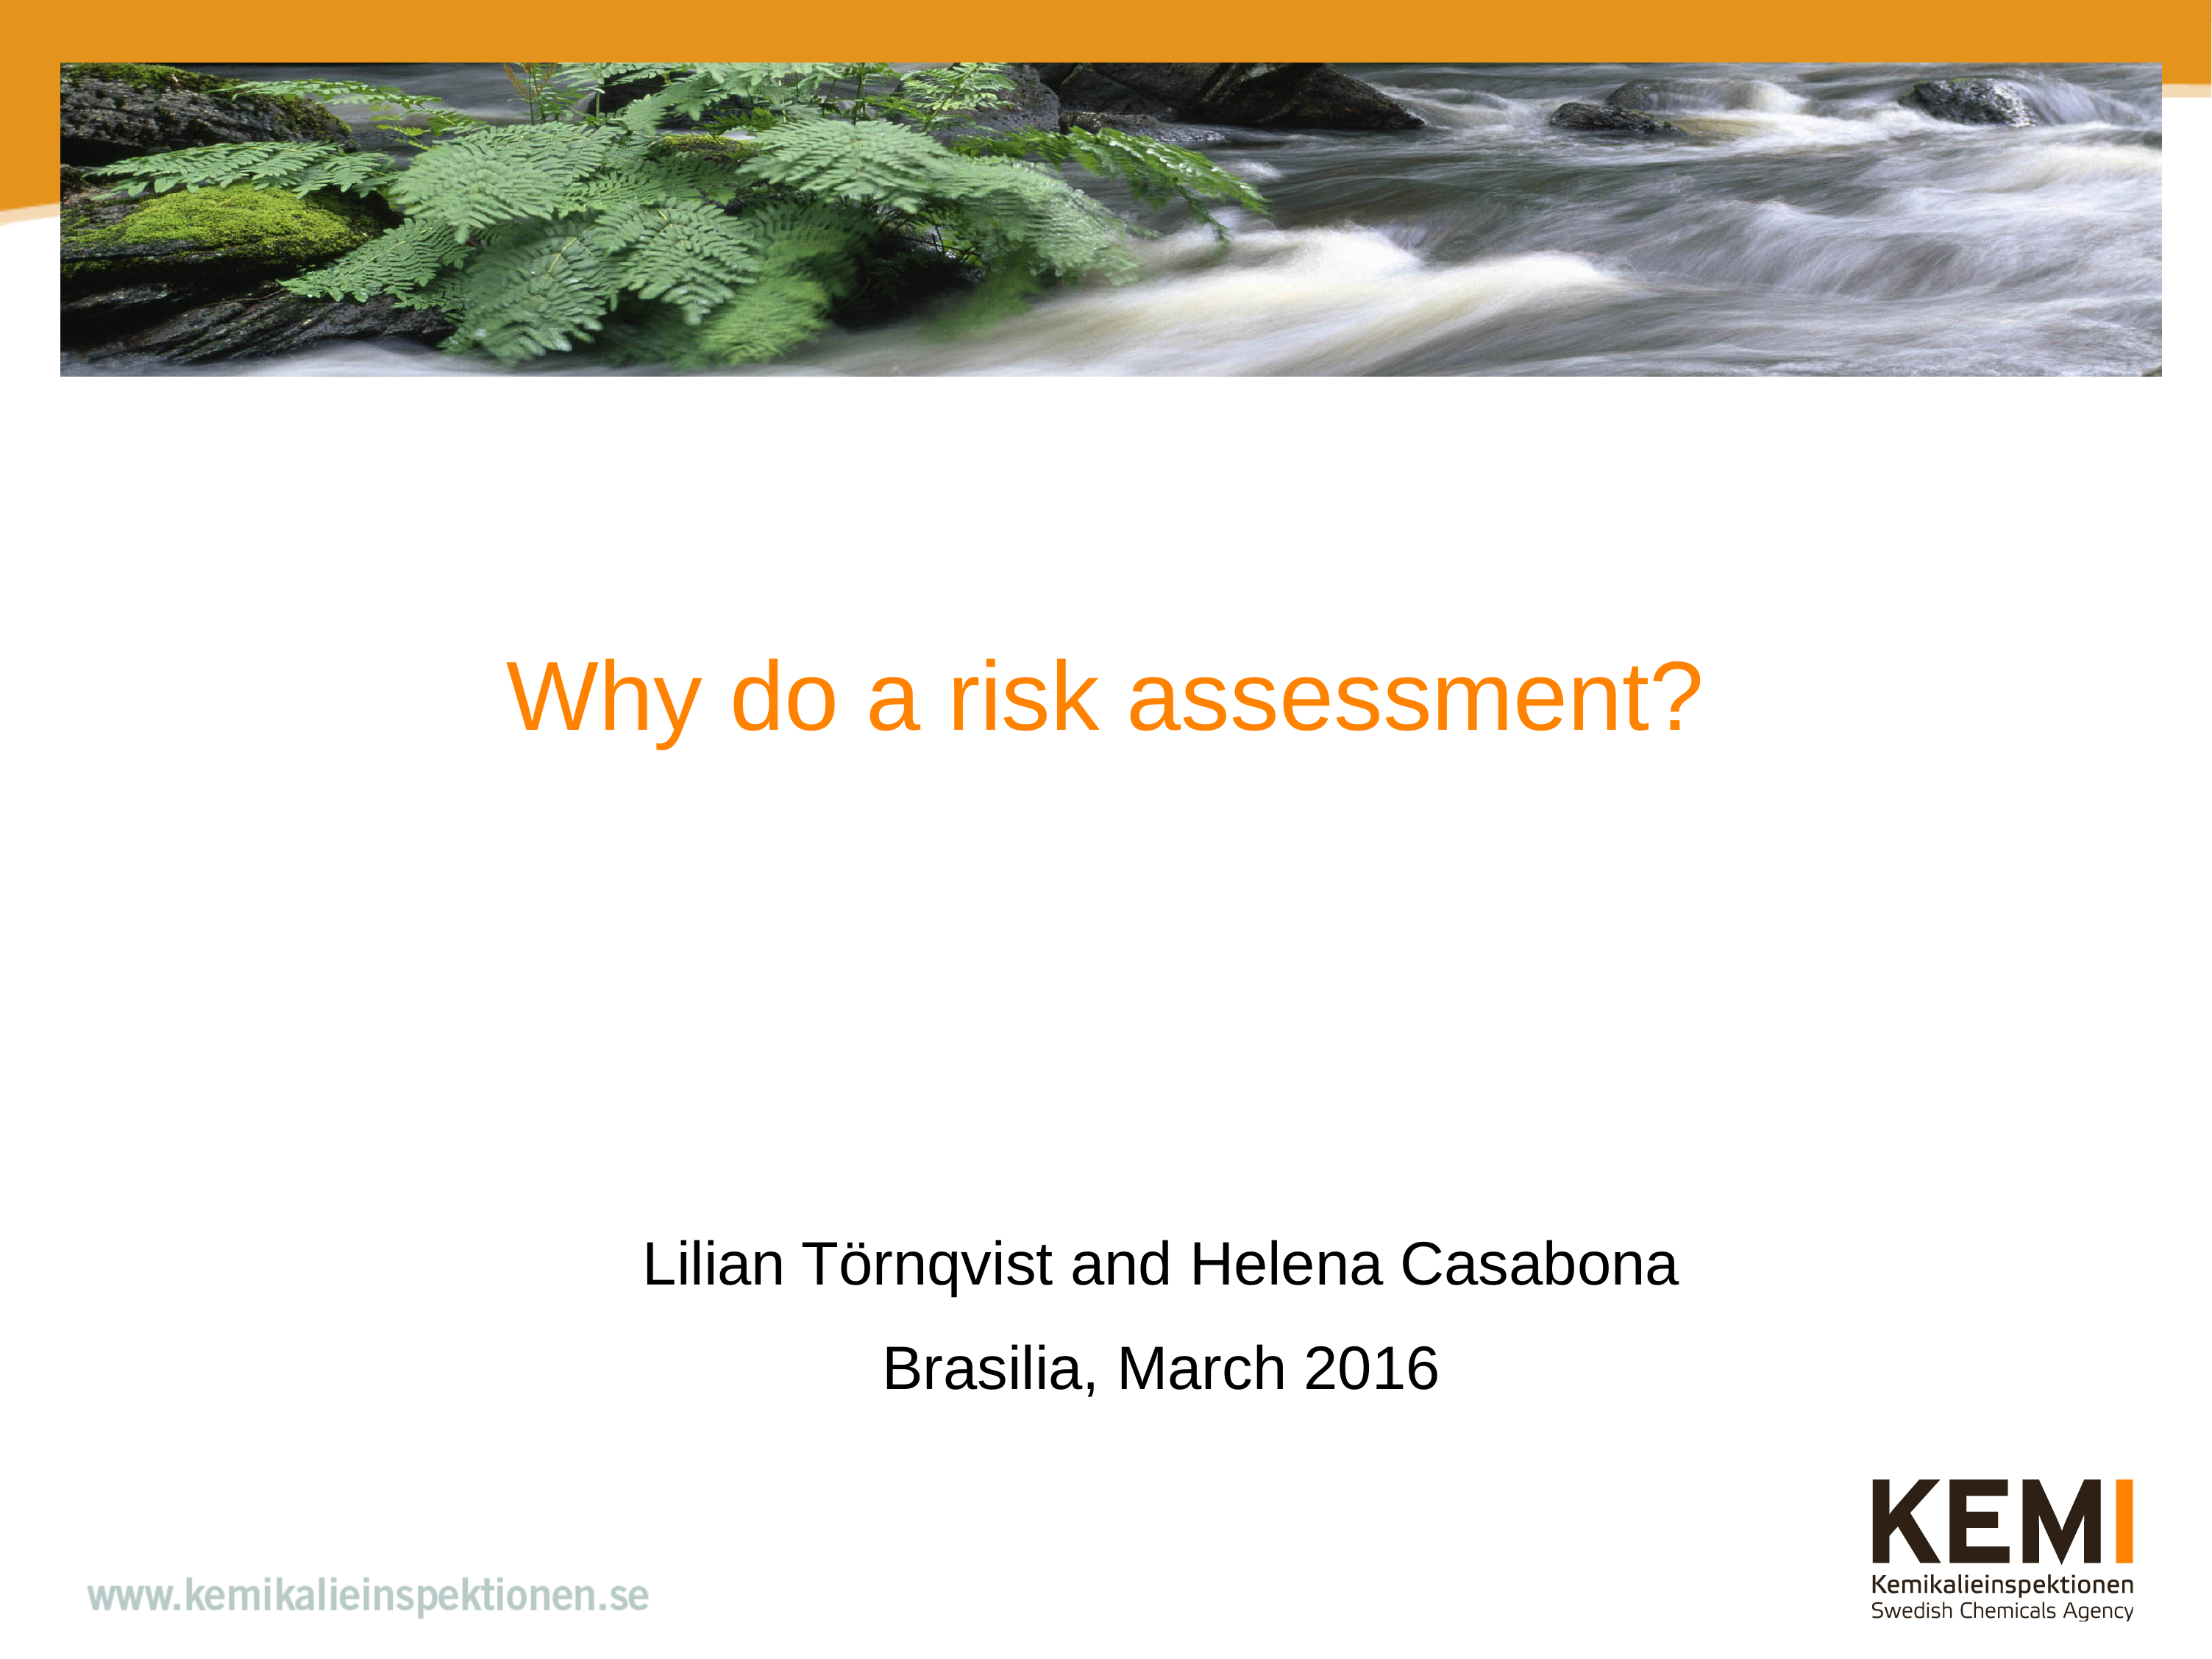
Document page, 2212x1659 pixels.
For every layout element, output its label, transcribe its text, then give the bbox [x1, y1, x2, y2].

title Why do a risk assessment? [166, 553, 2046, 830]
text_box Lilian Törnqvist and Helena Casabona Brasilia, March 2016 [496, 1212, 1827, 1517]
picture [0, 0, 2212, 377]
picture [1872, 1479, 2133, 1621]
picture [87, 1573, 652, 1621]
